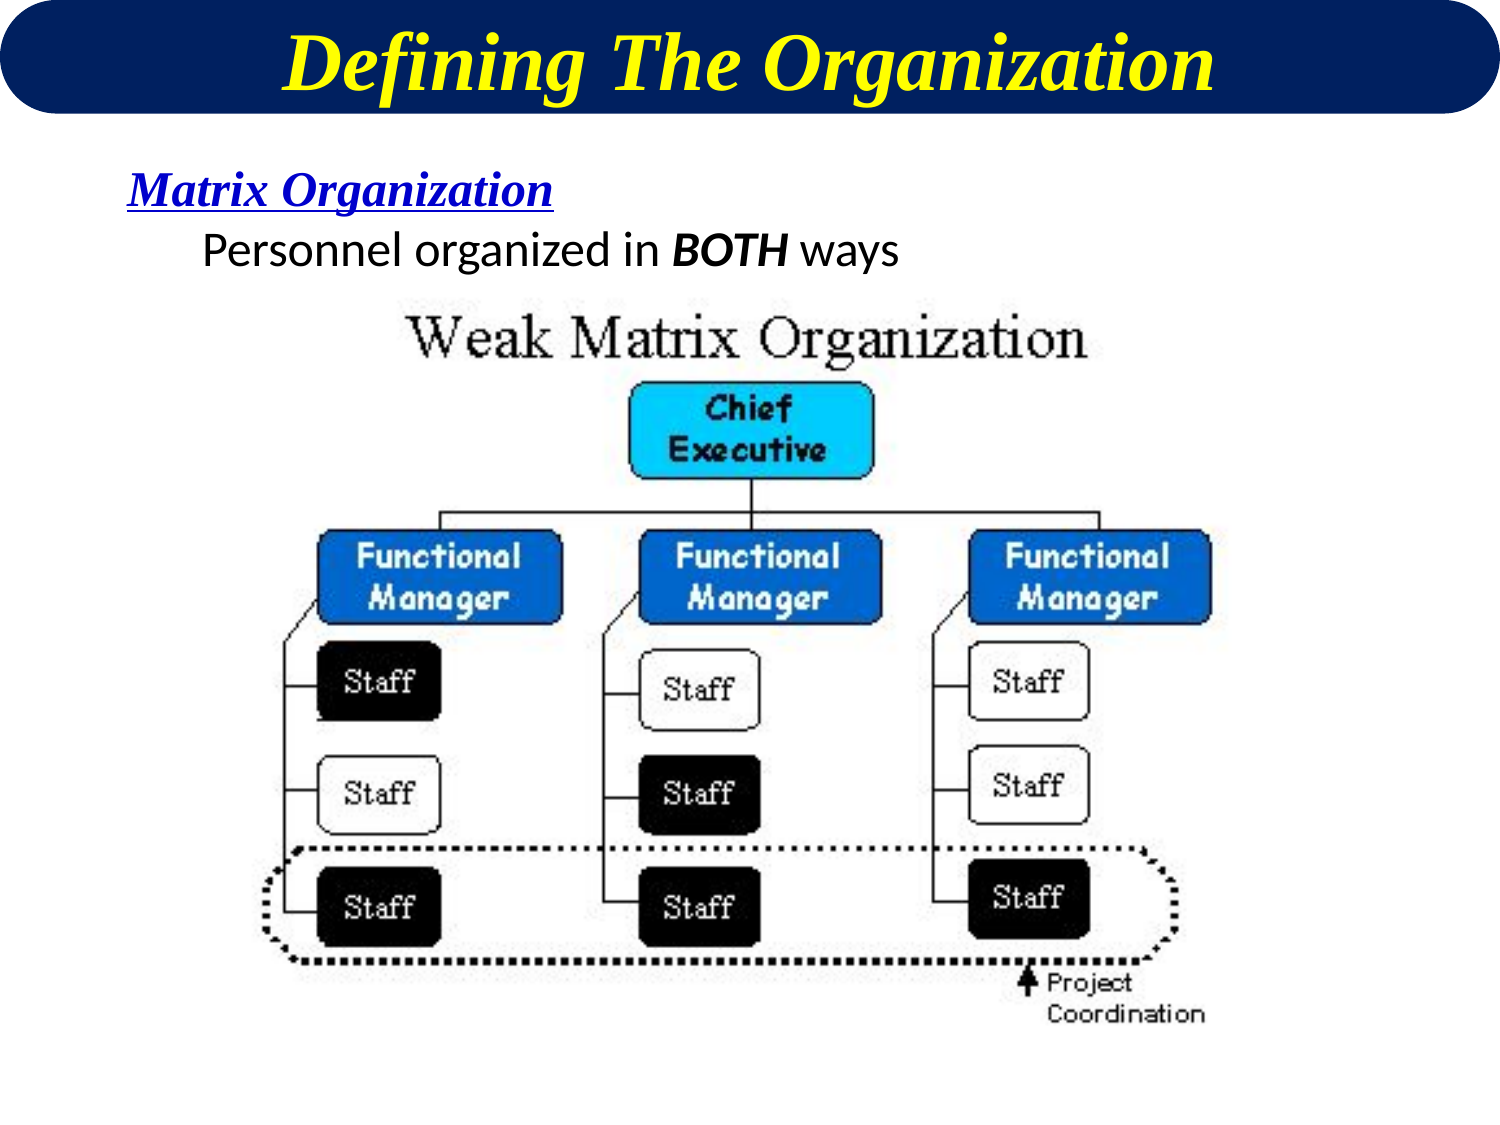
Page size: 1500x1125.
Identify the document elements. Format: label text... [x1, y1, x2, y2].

picture [232, 278, 1270, 1057]
text_box Matrix Organization Personnel organized in BOTH ways [112, 149, 1317, 304]
text_box Defining The Organization [0, 0, 1500, 114]
